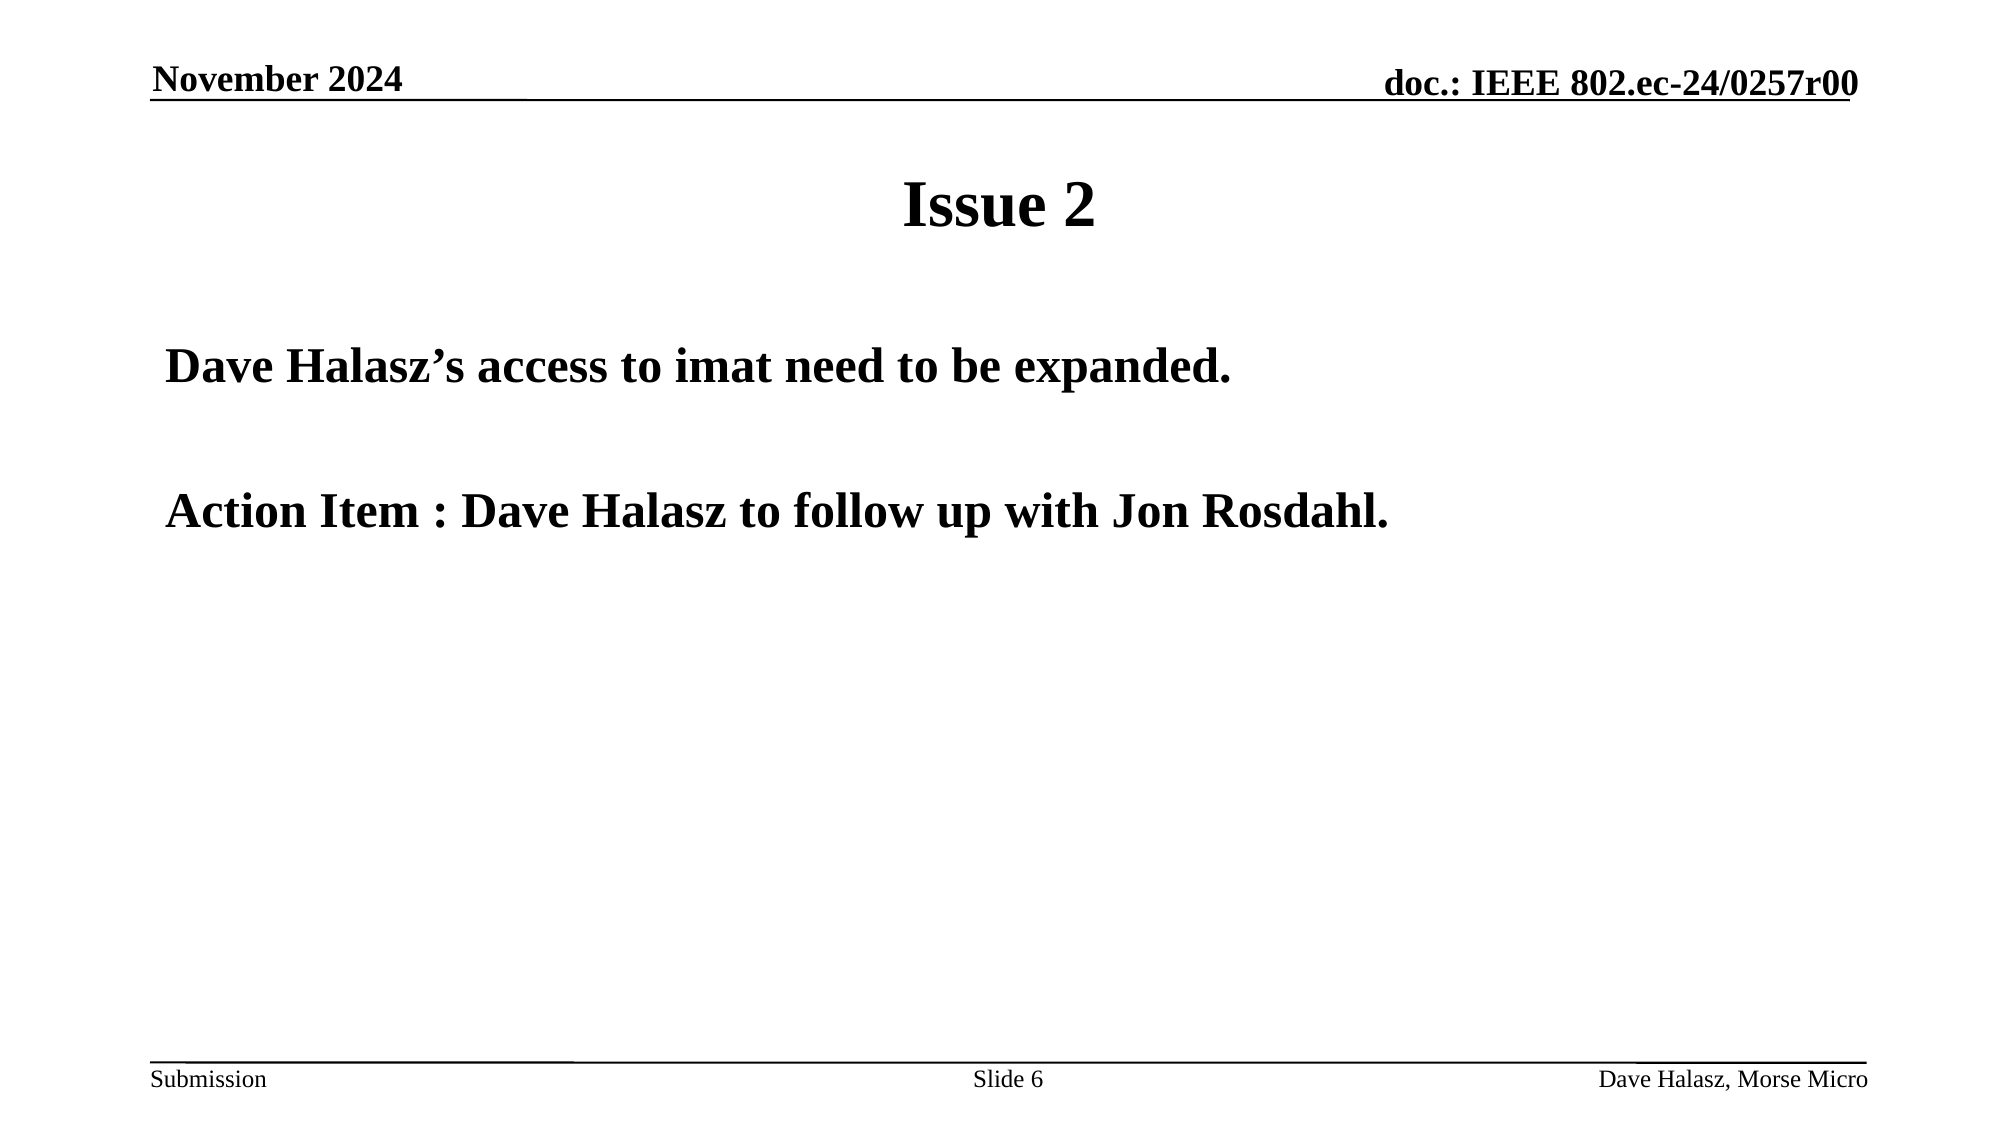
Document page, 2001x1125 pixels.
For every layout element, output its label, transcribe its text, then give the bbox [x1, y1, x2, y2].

title Issue 2 [149, 112, 1850, 288]
slide_number Slide 6 [950, 1061, 1067, 1123]
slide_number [152, 54, 563, 100]
footer Dave Halasz, Morse Micro [1171, 1061, 1869, 1093]
list Dave Halasz’s access to imat need to be expanded. Action Item : Dave Halasz to follow up with Jon Rosdahl. [149, 324, 1850, 1000]
